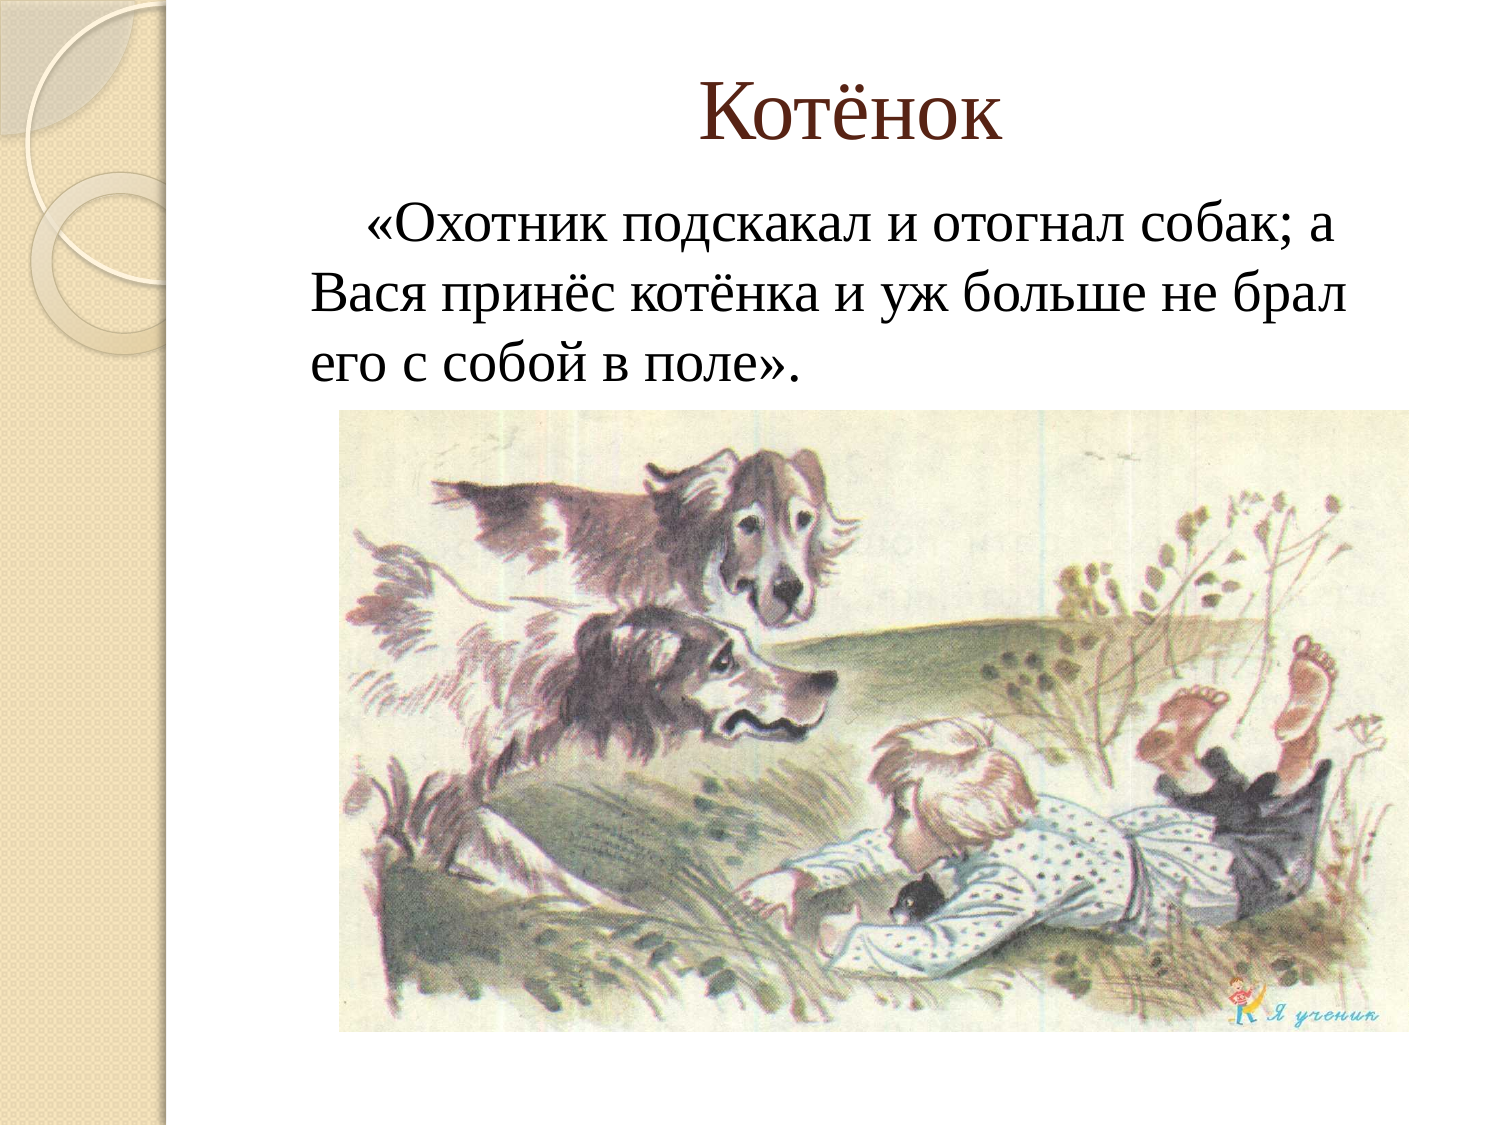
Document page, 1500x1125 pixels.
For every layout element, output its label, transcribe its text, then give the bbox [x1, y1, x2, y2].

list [339, 409, 1410, 1032]
list «Охотник подскакал и отогнал собак; а Вася принёс котёнка и уж больше не брал его с собой в поле». [235, 175, 1407, 411]
title Котёнок [235, 45, 1466, 164]
